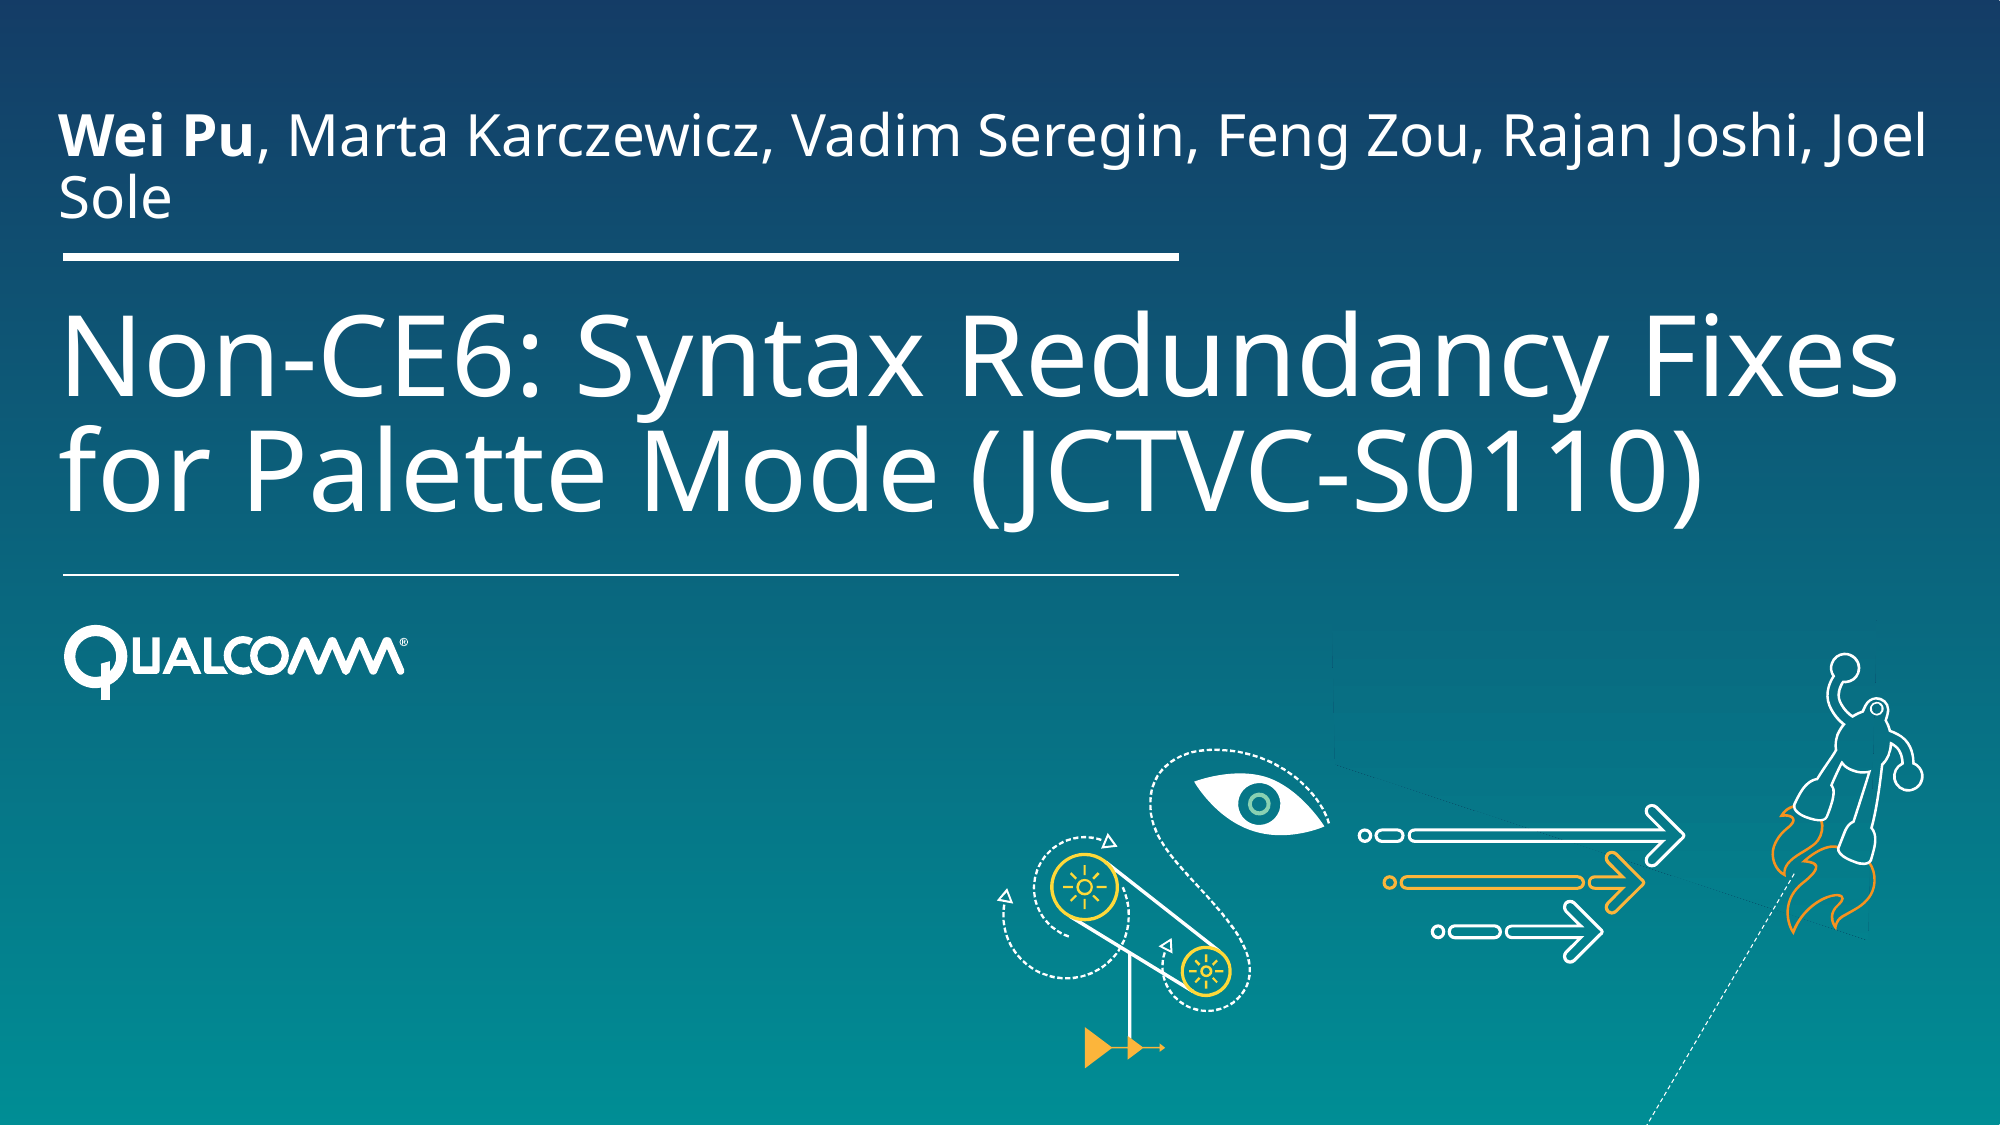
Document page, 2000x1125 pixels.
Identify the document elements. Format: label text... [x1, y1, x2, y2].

subtitle Wei Pu, Marta Karczewicz, Vadim Seregin, Feng Zou, Rajan Joshi, Joel Sole [43, 98, 1972, 177]
title Non-CE6: Syntax Redundancy Fixes for Palette Mode (JCTVC-S0110) [43, 296, 1949, 543]
